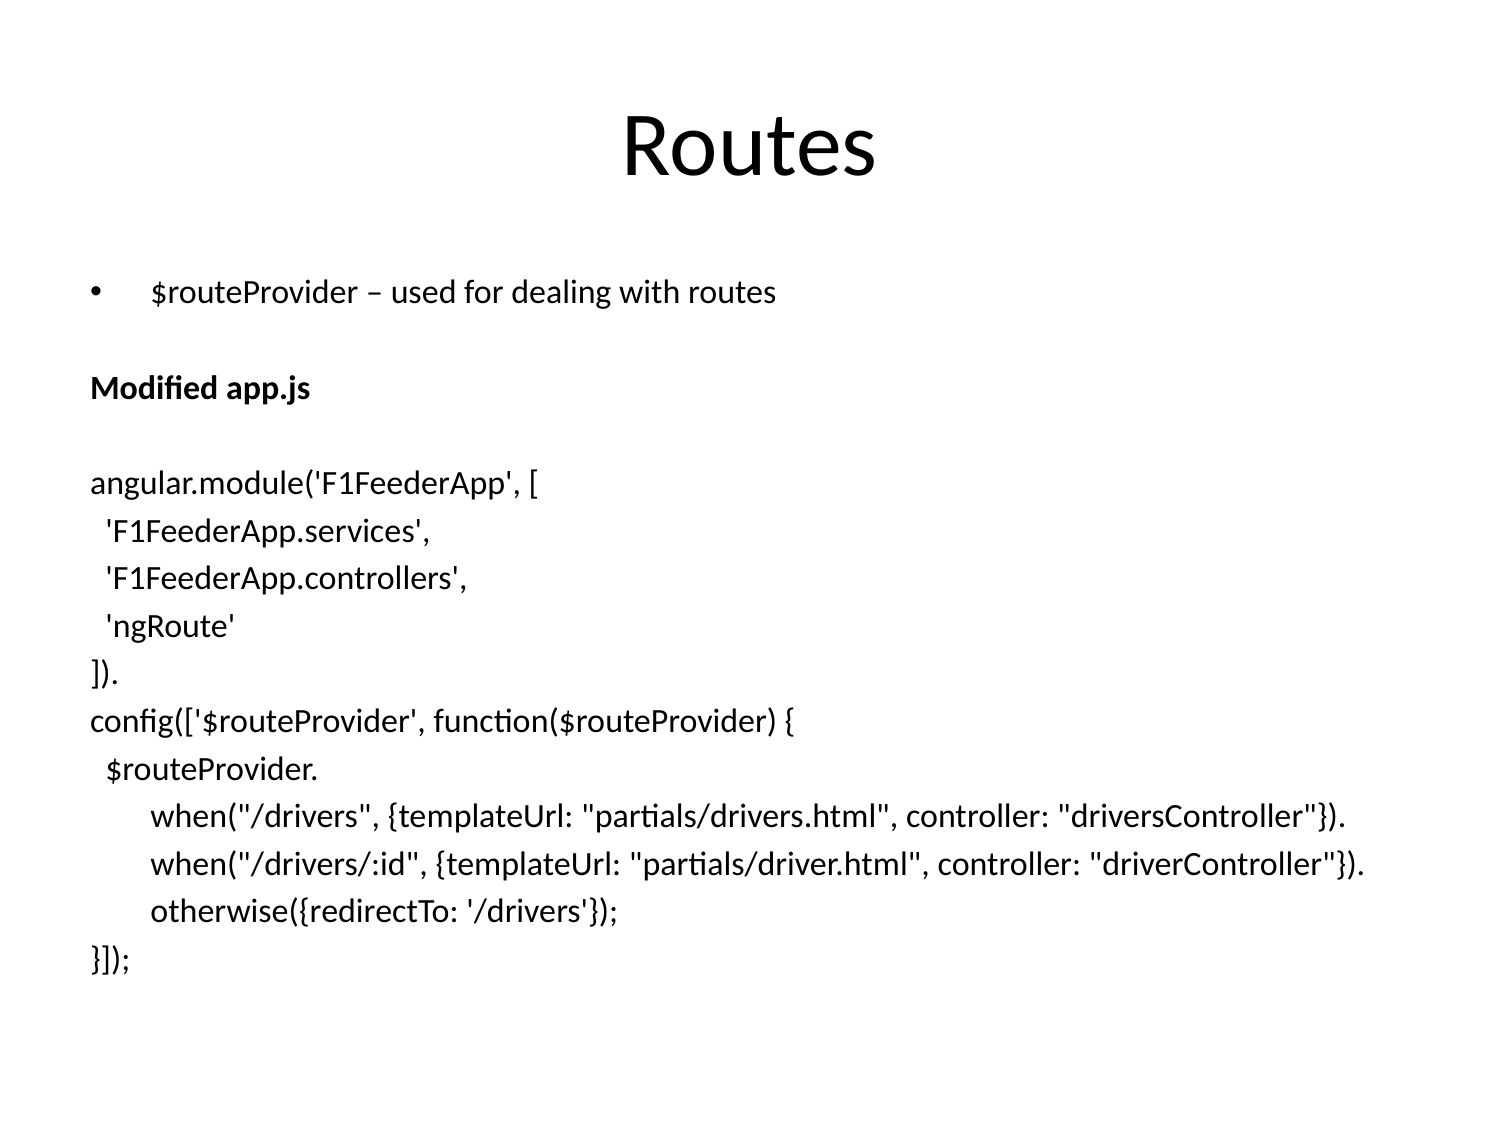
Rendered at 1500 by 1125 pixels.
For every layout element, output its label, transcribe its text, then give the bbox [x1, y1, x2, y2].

title Routes [75, 45, 1425, 233]
list $routeProvider – used for dealing with routes Modified app.js angular.module('F1FeederApp', [ 'F1FeederApp.services', 'F1FeederApp.controllers', 'ngRoute' ]). config(['$routeProvider', function($routeProvider) { $routeProvider. when("/drivers", {templateUrl: "partials/drivers.html", controller: "driversController"}). when("/drivers/:id", {templateUrl: "partials/driver.html", controller: "driverController"}). otherwise({redirectTo: '/drivers'}); }]); [75, 262, 1425, 1005]
